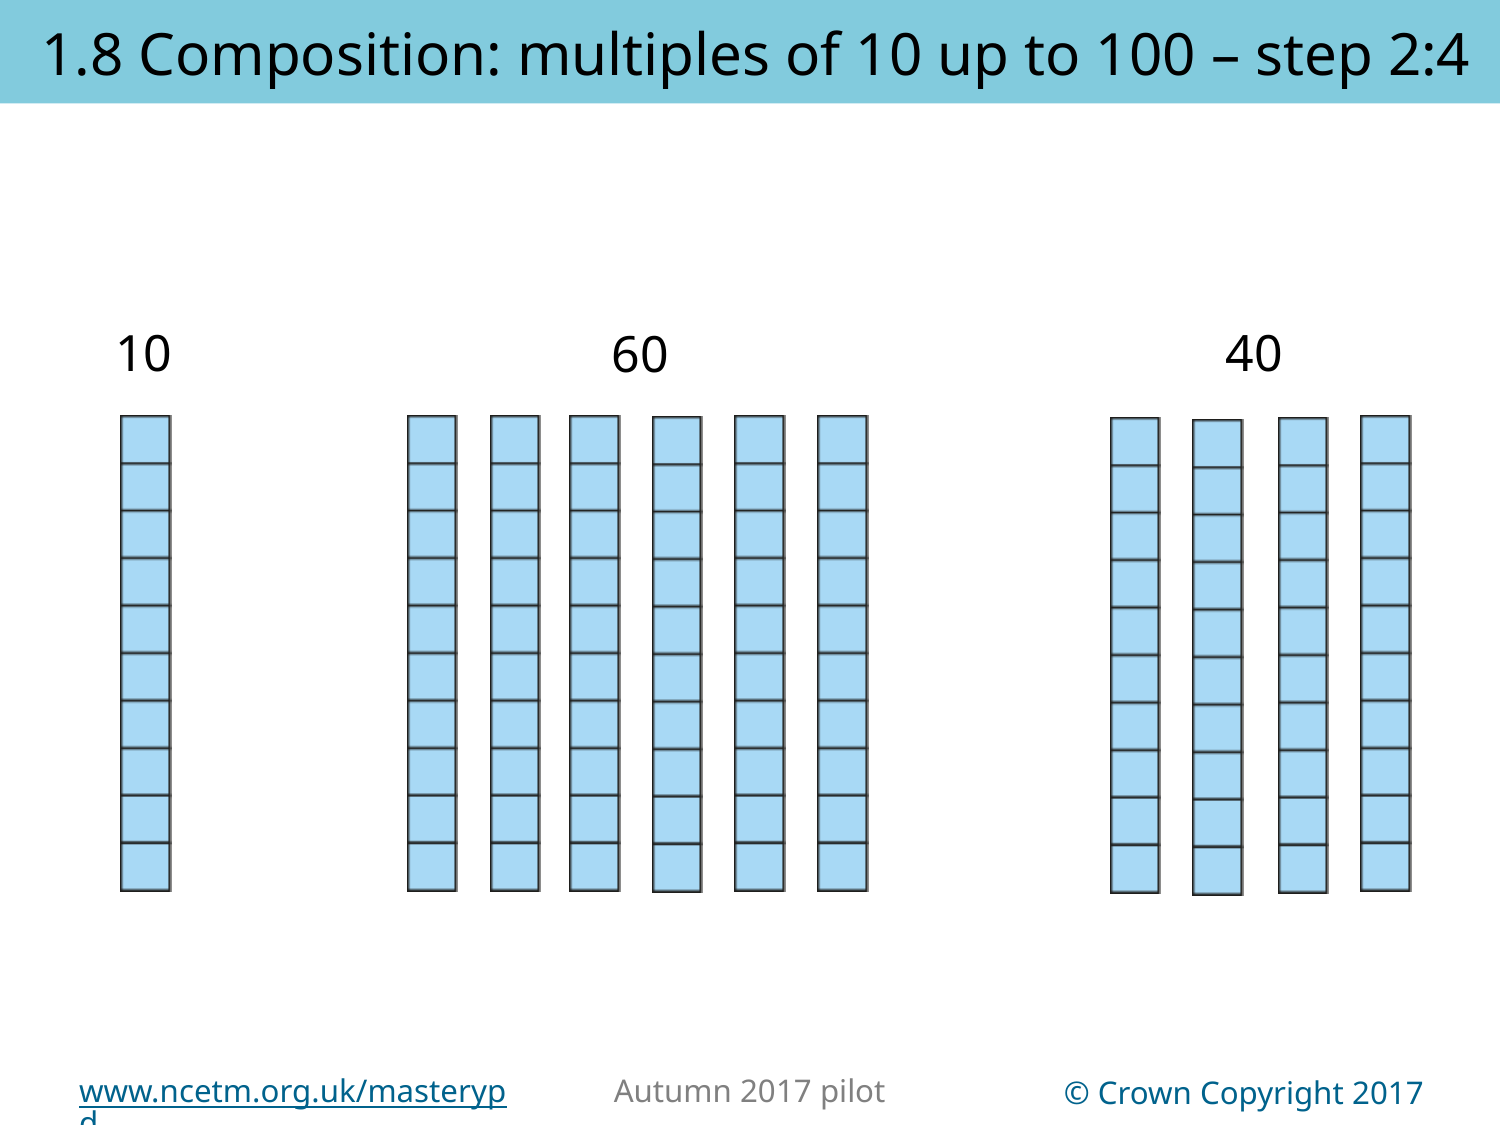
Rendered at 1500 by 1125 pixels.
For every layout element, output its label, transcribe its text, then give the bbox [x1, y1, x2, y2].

picture [407, 414, 459, 892]
text_box 40 [1210, 314, 1306, 390]
picture [120, 414, 172, 892]
picture [651, 416, 703, 893]
picture [489, 414, 541, 892]
list 1.8 Composition: multiples of 10 up to 100 – step 2:4 [0, 0, 1500, 104]
picture [817, 414, 869, 892]
picture [1192, 418, 1244, 896]
text_box 60 [596, 314, 691, 390]
picture [569, 414, 621, 892]
picture [1277, 417, 1330, 894]
text_box 10 [100, 314, 195, 390]
picture [734, 414, 786, 892]
picture [1109, 417, 1162, 894]
picture [1360, 414, 1412, 892]
